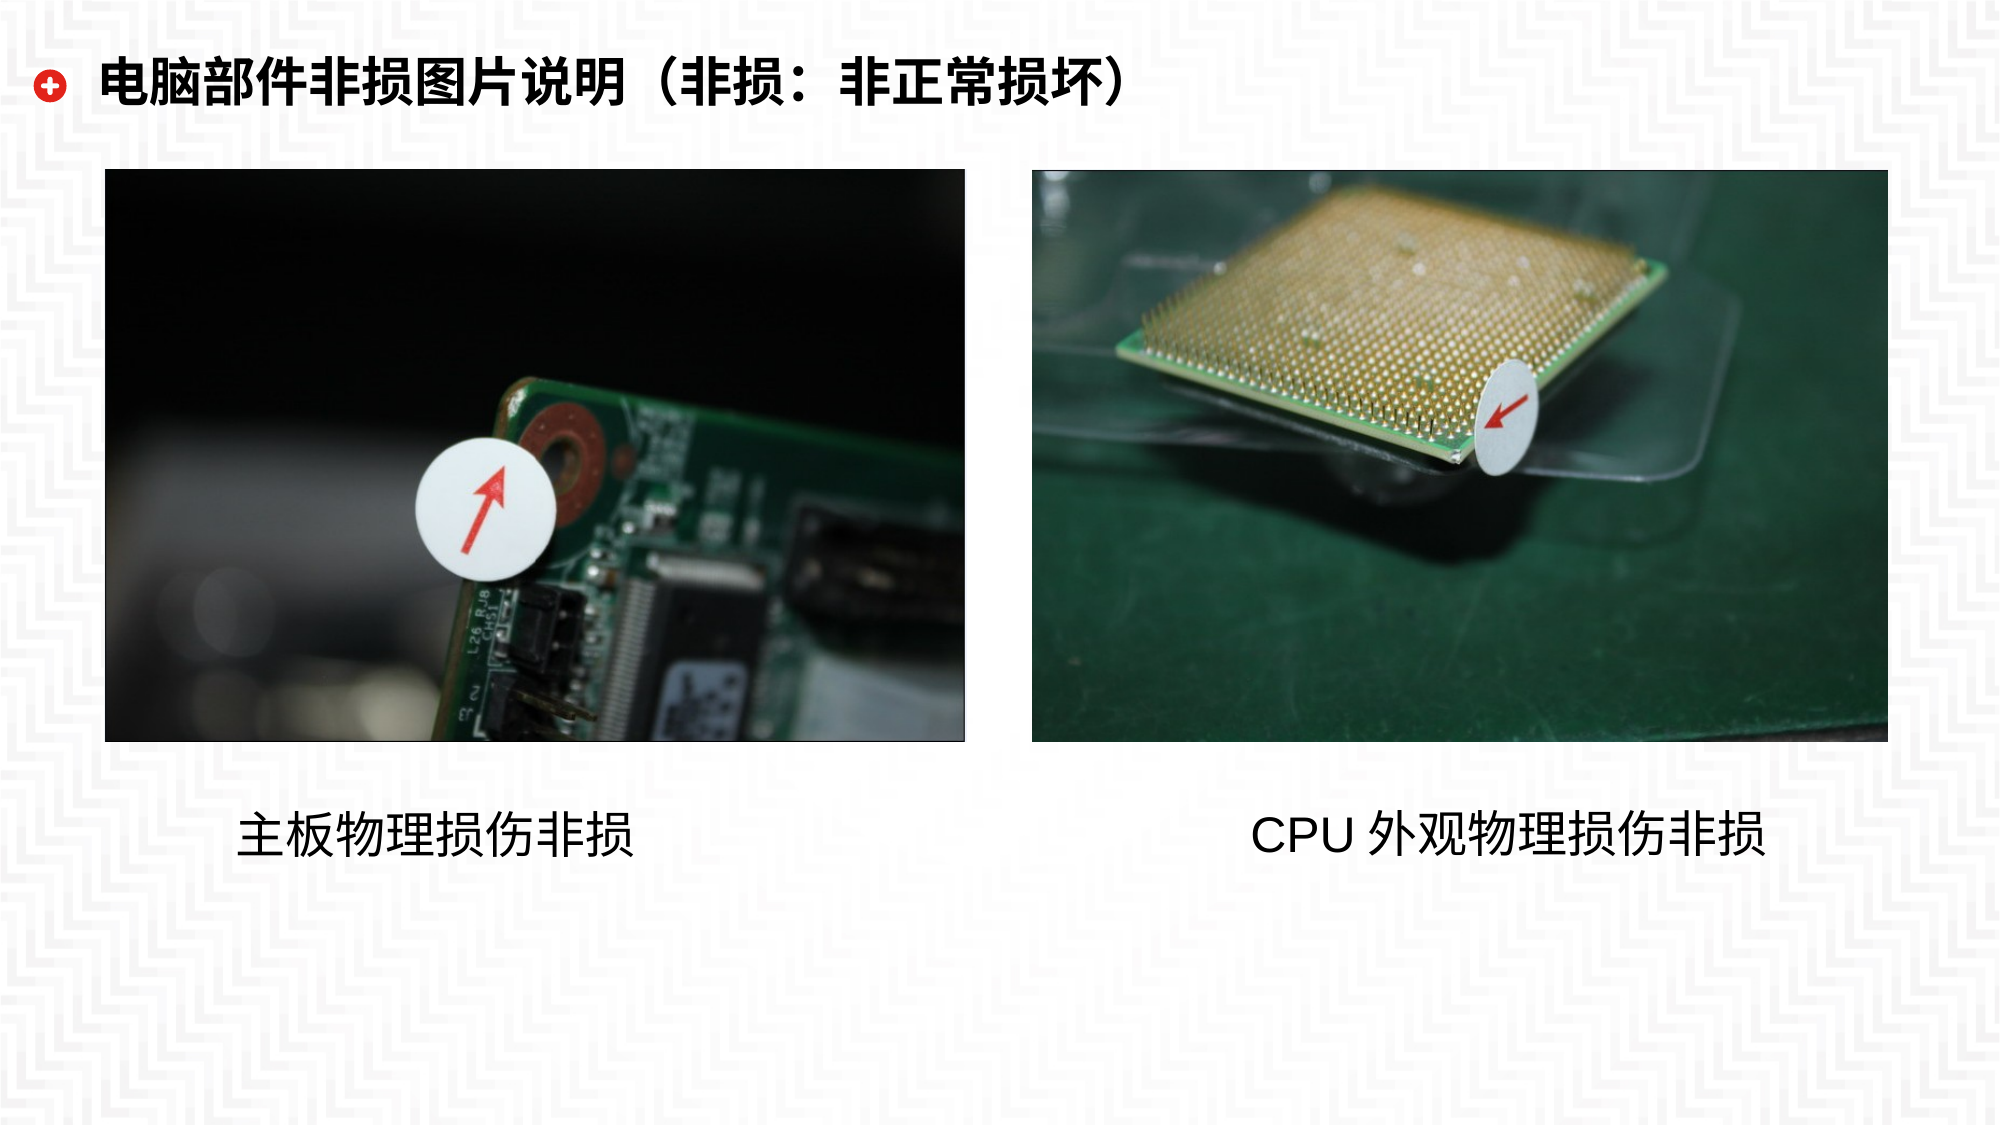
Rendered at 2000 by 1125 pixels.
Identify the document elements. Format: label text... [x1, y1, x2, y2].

text_box CPU外观物理损伤非损 [1235, 795, 1907, 871]
picture [0, 0, 2000, 1125]
text_box 主板物理损伤非损 [220, 796, 823, 872]
text_box 电脑部件非损图片说明（非损：非正常损坏） [85, 18, 1236, 144]
